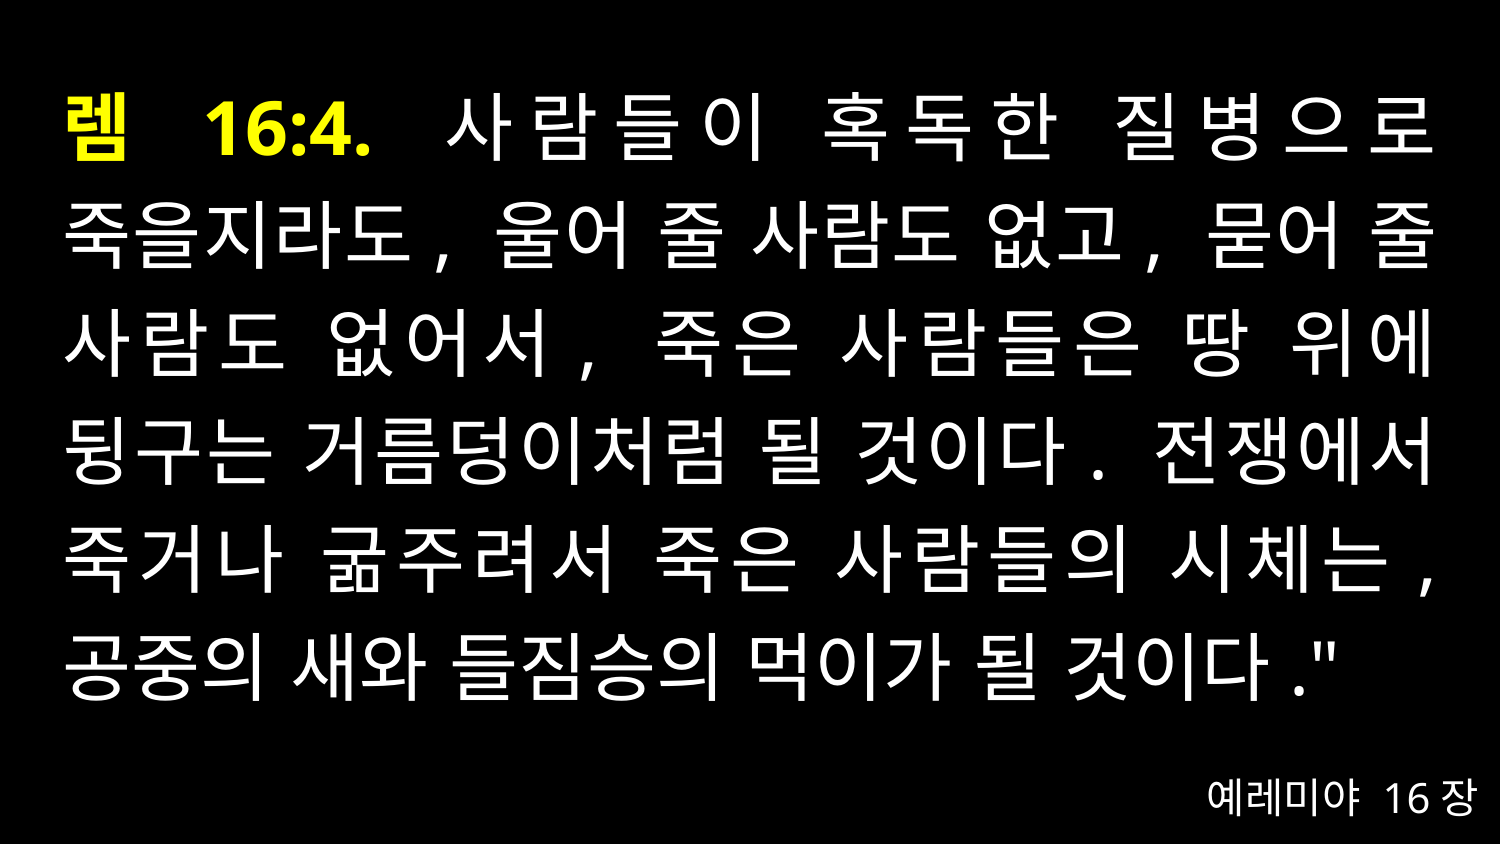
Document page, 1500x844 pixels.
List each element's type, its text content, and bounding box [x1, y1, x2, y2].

subtitle 예레미야 16장 [916, 770, 1500, 844]
title 렘 16:4. 사람들이 혹독한 질병으로 죽을지라도, 울어 줄 사람도 없고, 묻어 줄 사람도 없어서, 죽은 사람들은 땅 위에 뒹구는 거름덩이처럼 될 것이다. 전쟁에서 죽거나 굶주려서 죽은 사람들의 시체는, 공중의 새와 들짐승의 먹이가 될 것이다." [0, 0, 1500, 844]
